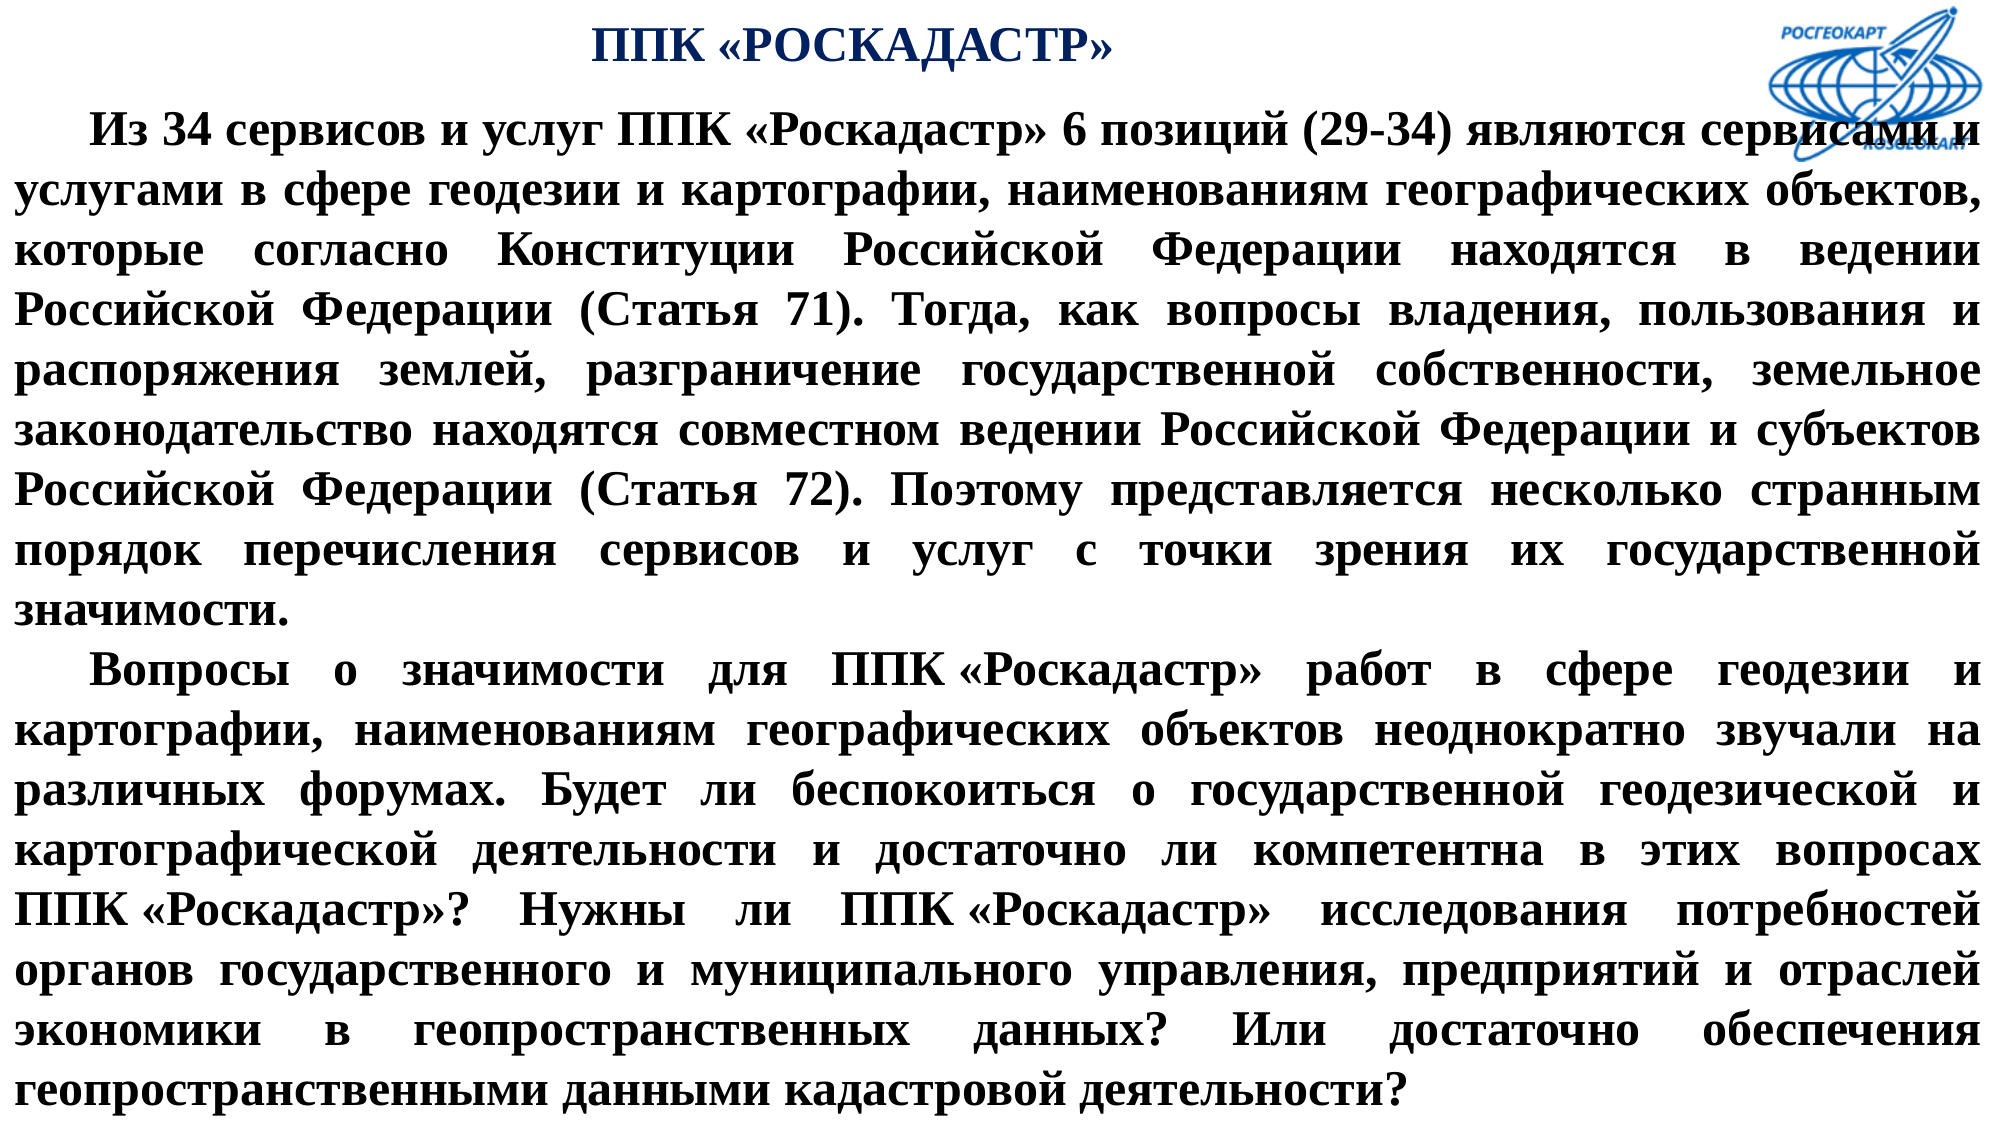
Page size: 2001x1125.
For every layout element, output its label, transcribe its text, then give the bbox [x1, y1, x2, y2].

text_box Из 34 сервисов и услуг ППК «Роскадастр» 6 позиций (29-34) являются сервисами и услугами в сфере геодезии и картографии, наименованиям географических объектов, которые согласно Конституции Российской Федерации находятся в ведении Российской Федерации (Статья 71). Тогда, как вопросы владения, пользования и распоряжения землей, разграничение государственной собственности, земельное законодательство находятся совместном ведении Российской Федерации и субъектов Российской Федерации (Статья 72). Поэтому представляется несколько странным порядок перечисления сервисов и услуг с точки зрения их государственной значимости. Вопросы о значимости для ППК «Роскадастр» работ в сфере геодезии и картографии, наименованиям географических объектов неоднократно звучали на различных форумах. Будет ли беспокоиться о государственной геодезической и картографической деятельности и достаточно ли компетентна в этих вопросах ППК «Роскадастр»? Нужны ли ППК «Роскадастр» исследования потребностей органов государственного и муниципального управления, предприятий и отраслей экономики в геопространственных данных? Или достаточно обеспечения геопространственными данными кадастровой деятельности? [0, 87, 1997, 1123]
picture [1757, 6, 1994, 162]
text_box ППК «РОСКАДАСТР» [0, 3, 1707, 79]
